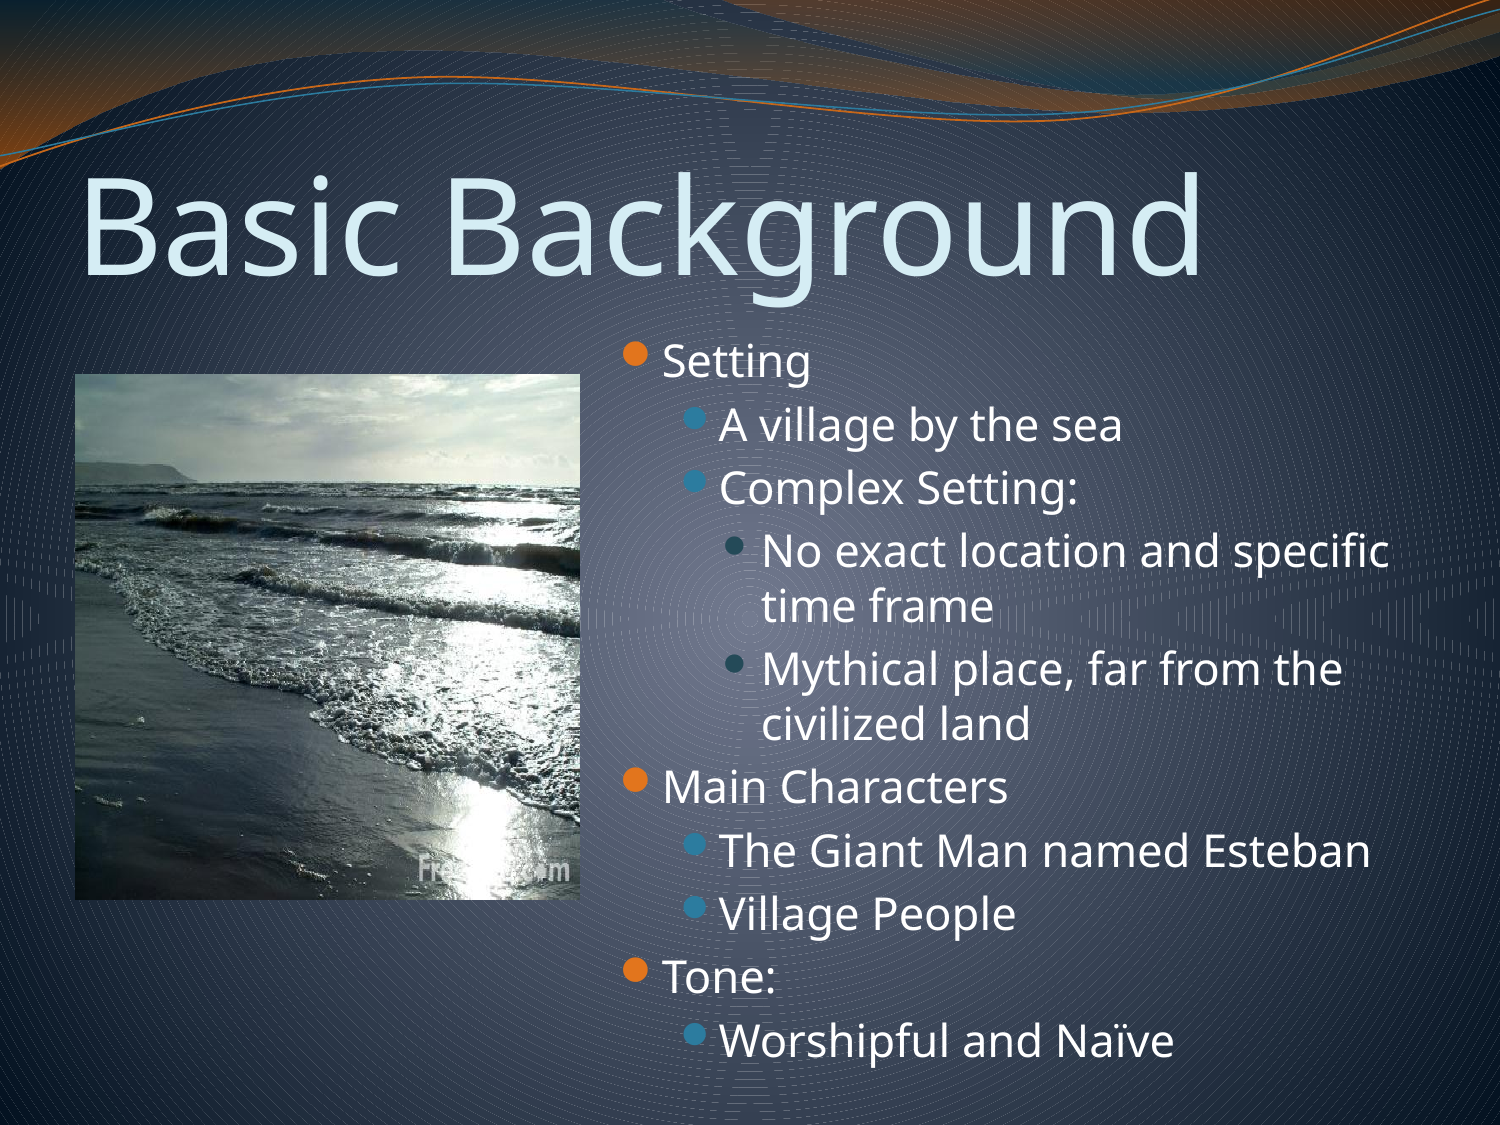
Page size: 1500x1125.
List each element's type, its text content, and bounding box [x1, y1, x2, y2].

title Basic Background [75, 115, 1425, 303]
picture [74, 374, 580, 901]
list Setting A village by the sea Complex Setting: No exact location and specific time frame Mythical place, far from the civilized land Main Characters The Giant Man named Esteban Village People Tone: Worshipful and Naïve [604, 324, 1450, 1075]
